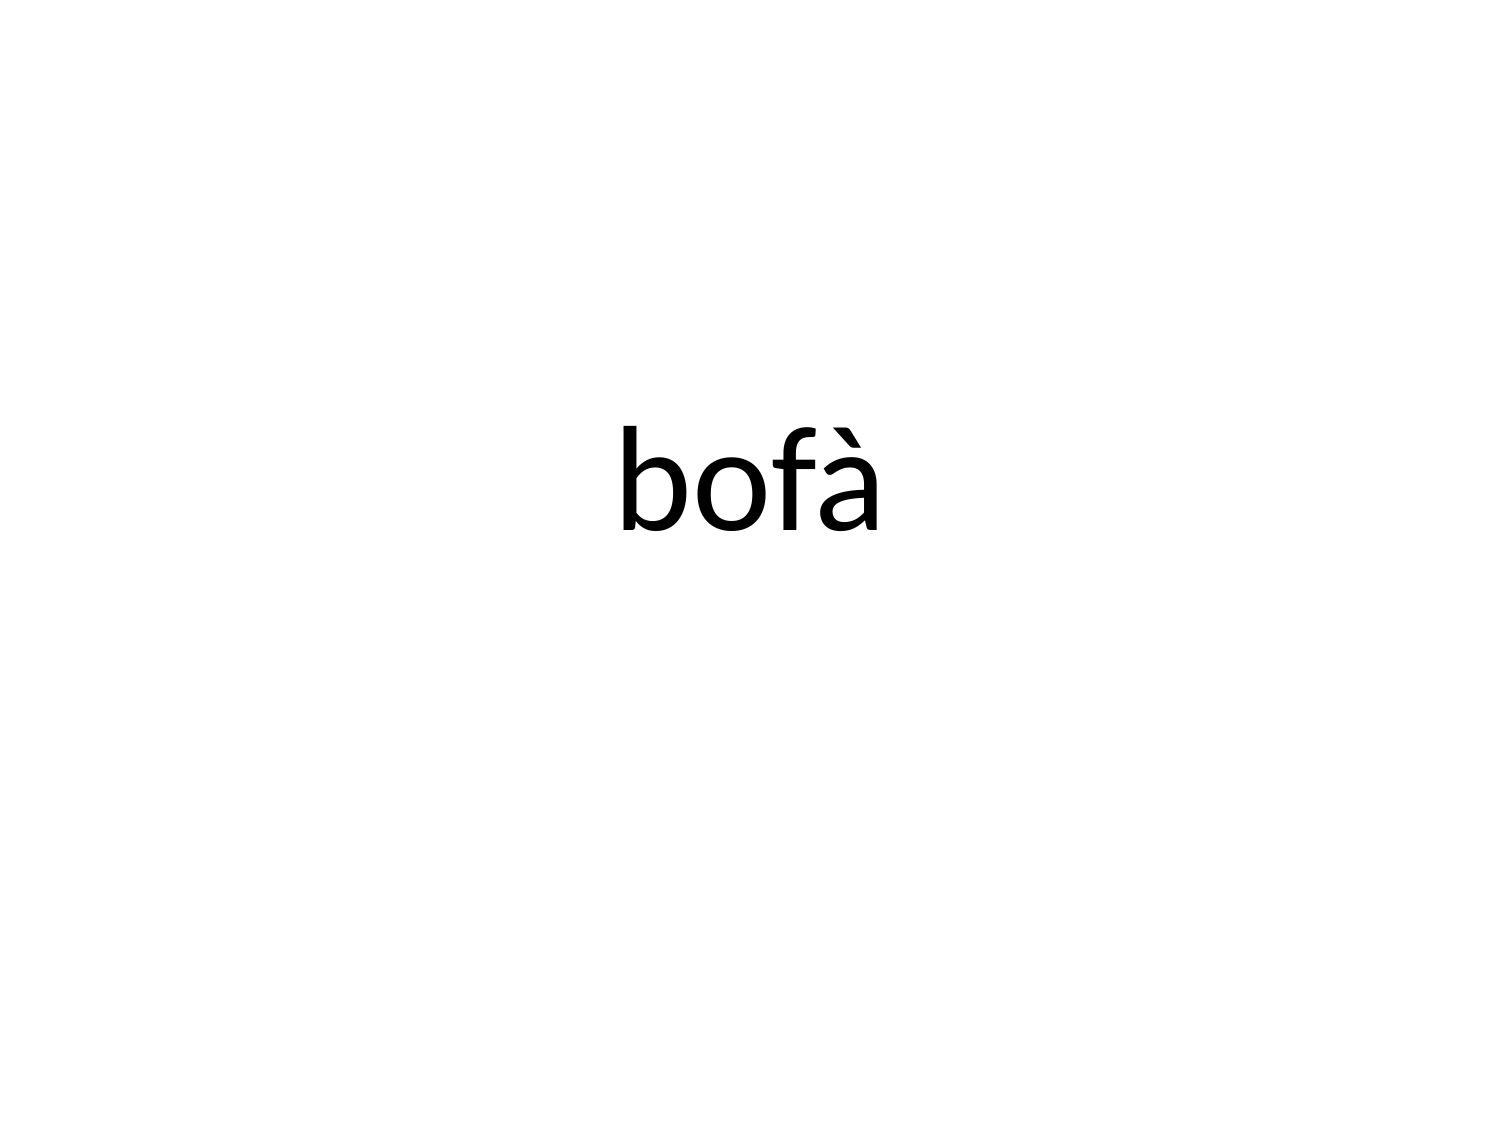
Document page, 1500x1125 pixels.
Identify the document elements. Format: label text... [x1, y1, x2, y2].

title bofà [112, 349, 1388, 591]
